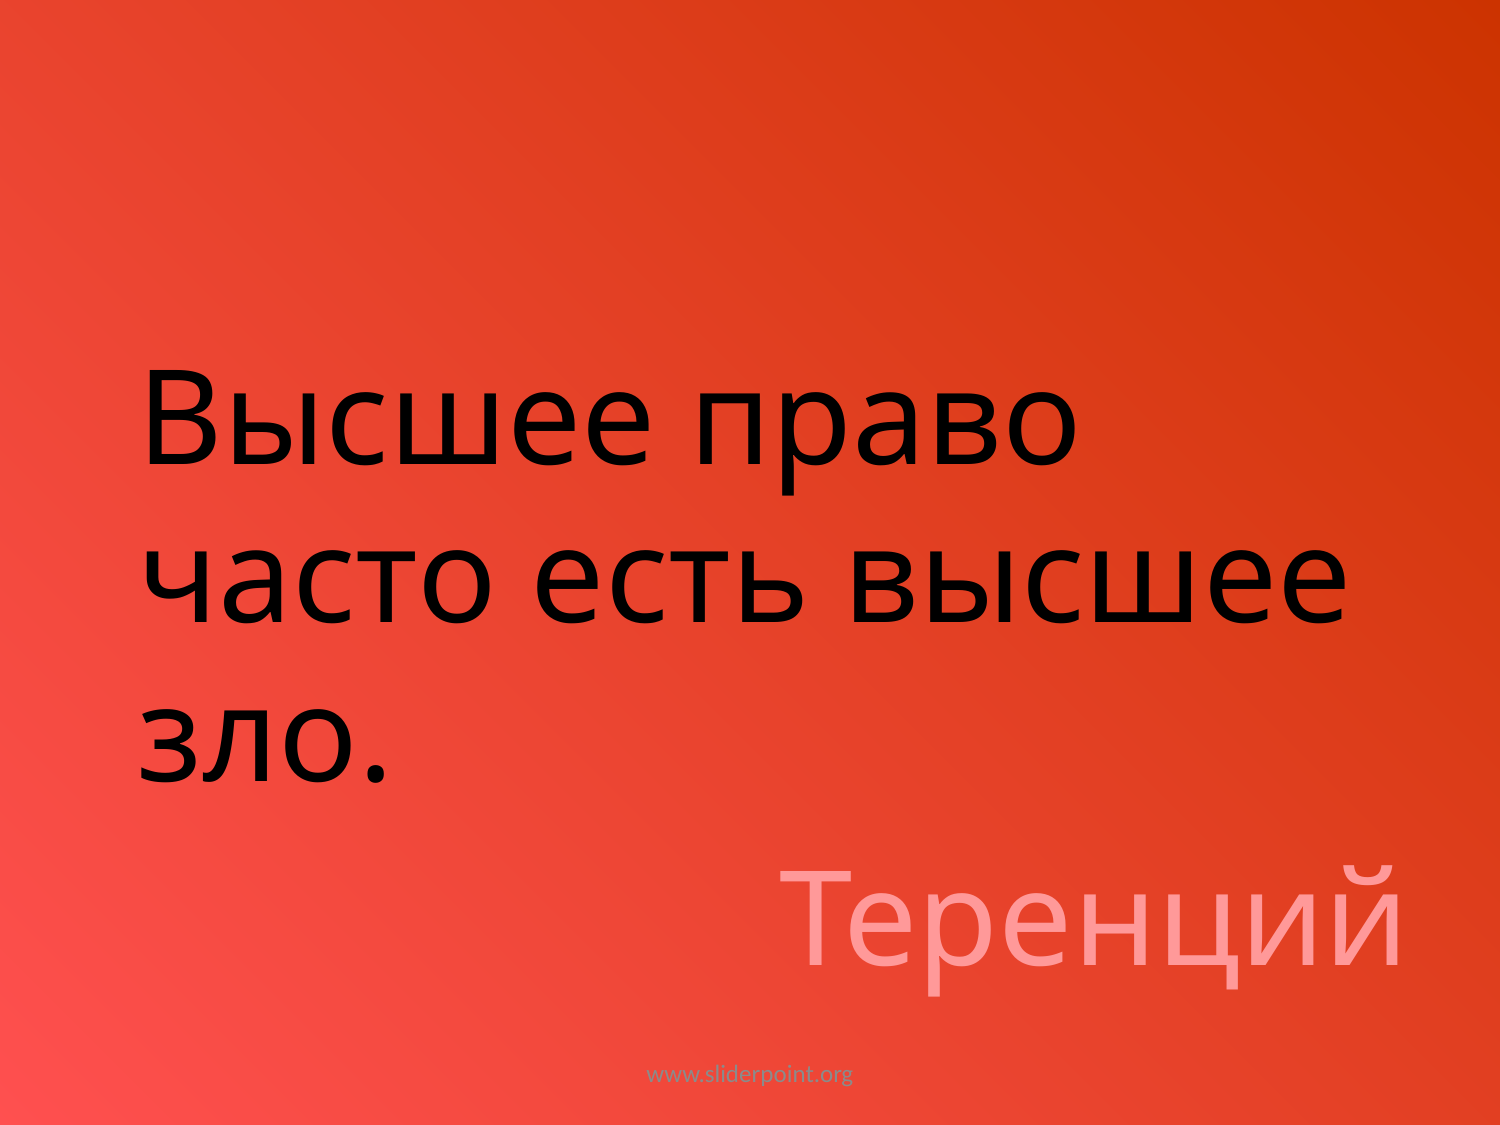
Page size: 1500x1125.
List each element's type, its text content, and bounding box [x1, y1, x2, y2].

list Высшее право часто есть высшее зло. Теренций [75, 262, 1425, 1005]
footer www.sliderpoint.org [512, 1042, 988, 1103]
